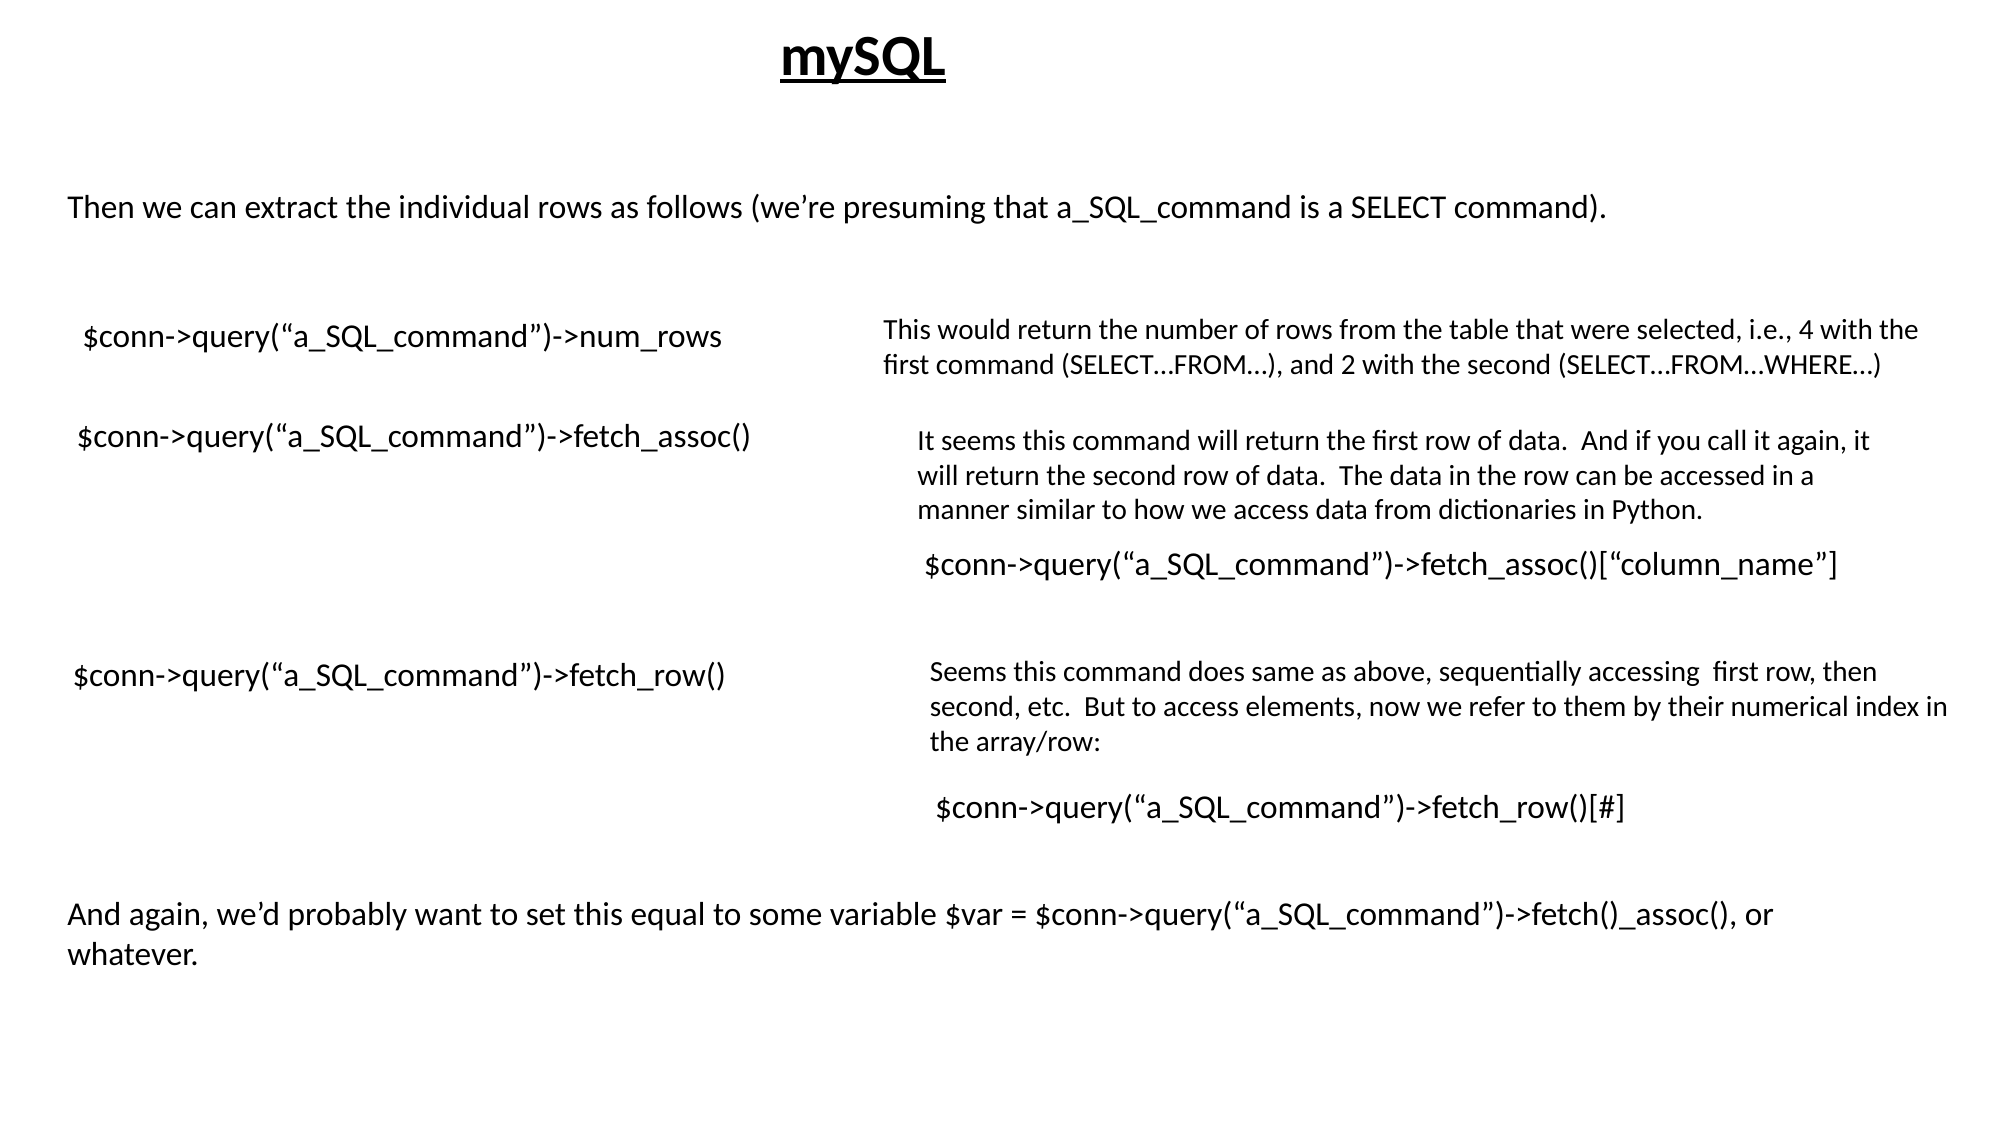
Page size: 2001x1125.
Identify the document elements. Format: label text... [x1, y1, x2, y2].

text_box Seems this command does same as above, sequentially accessing first row, then second, etc. But to access elements, now we refer to them by their numerical index in the array/row: [915, 645, 1977, 765]
text_box mySQL [765, 9, 1019, 95]
text_box This would return the number of rows from the table that were selected, i.e., 4 with the first command (SELECT…FROM…), and 2 with the second (SELECT…FROM…WHERE…) [868, 302, 1966, 388]
text_box And again, we’d probably want to set this equal to some variable $var = $conn->query(“a_SQL_command”)->fetch()_assoc(), or whatever. [52, 884, 1807, 980]
text_box $conn->query(“a_SQL_command”)->fetch_row() [57, 645, 742, 700]
text_box $conn->query(“a_SQL_command”)->fetch_assoc() [61, 406, 767, 462]
text_box It seems this command will return the first row of data. And if you call it again, it will return the second row of data. The data in the row can be accessed in a manner similar to how we access data from dictionaries in Python. [902, 413, 1895, 534]
text_box Then we can extract the individual rows as follows (we’re presuming that a_SQL_command is a SELECT command). [52, 177, 1731, 233]
text_box $conn->query(“a_SQL_command”)->fetch_assoc()[“column_name”] [909, 534, 1855, 590]
text_box $conn->query(“a_SQL_command”)->num_rows [67, 307, 738, 362]
text_box $conn->query(“a_SQL_command”)->fetch_row()[#] [920, 778, 1642, 833]
